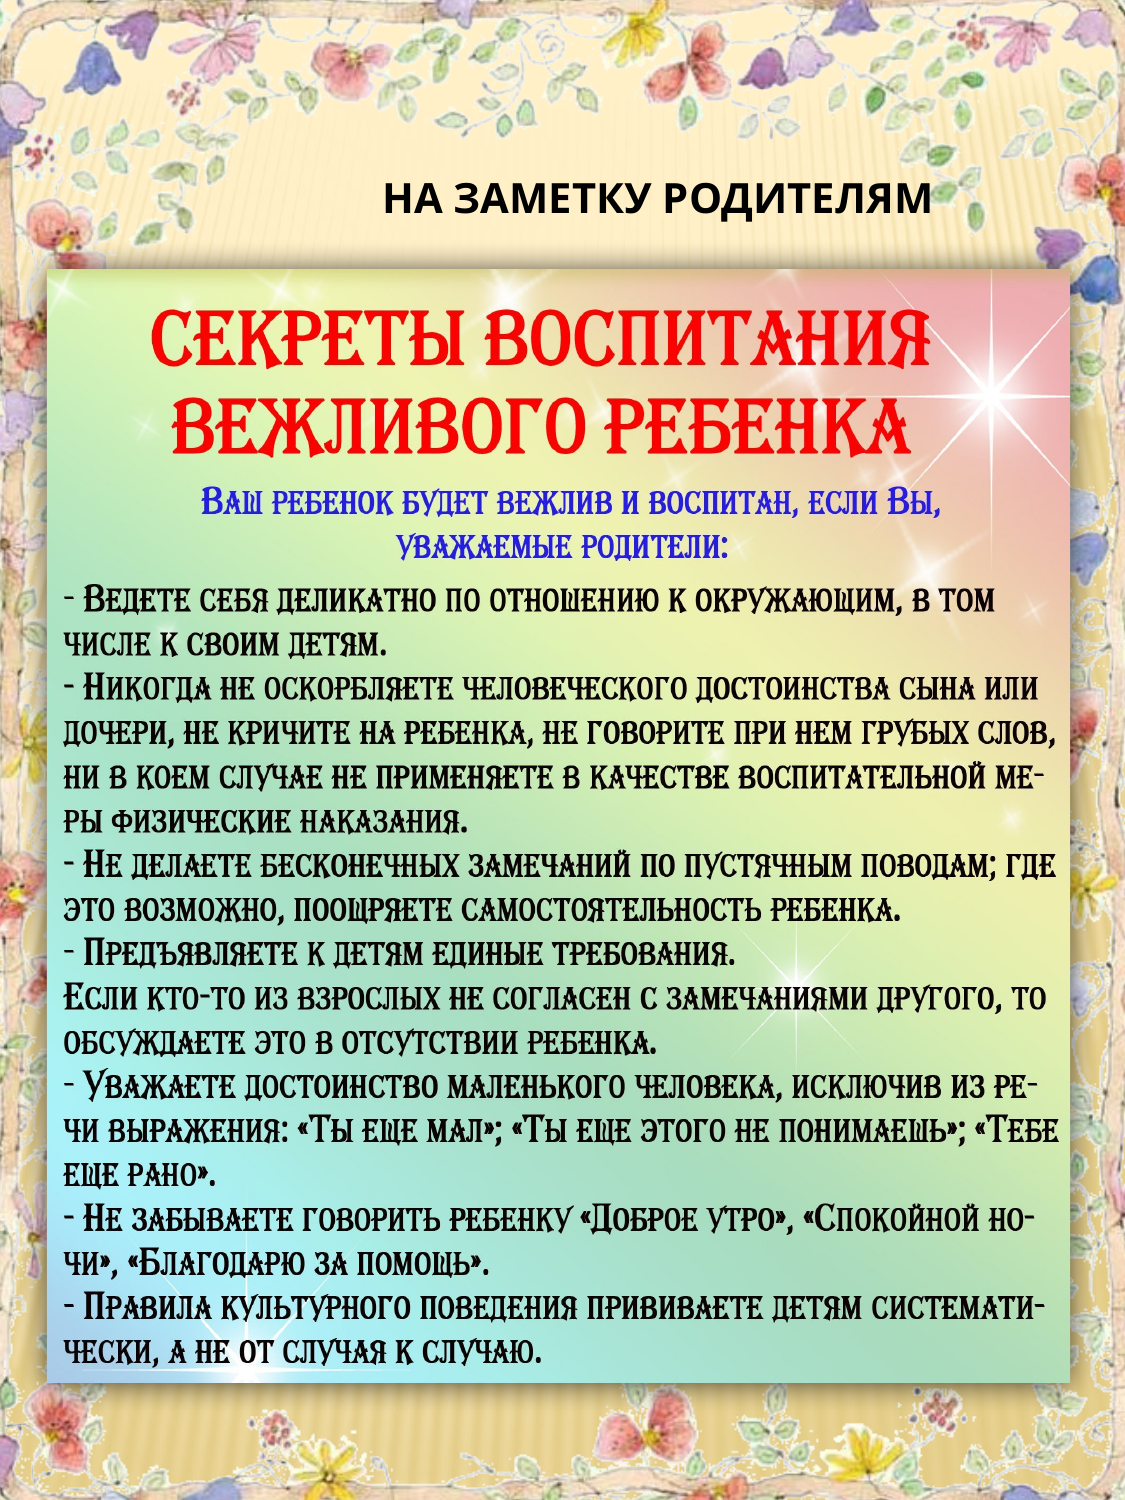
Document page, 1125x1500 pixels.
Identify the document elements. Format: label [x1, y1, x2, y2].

text_box [0, 0, 1125, 1500]
